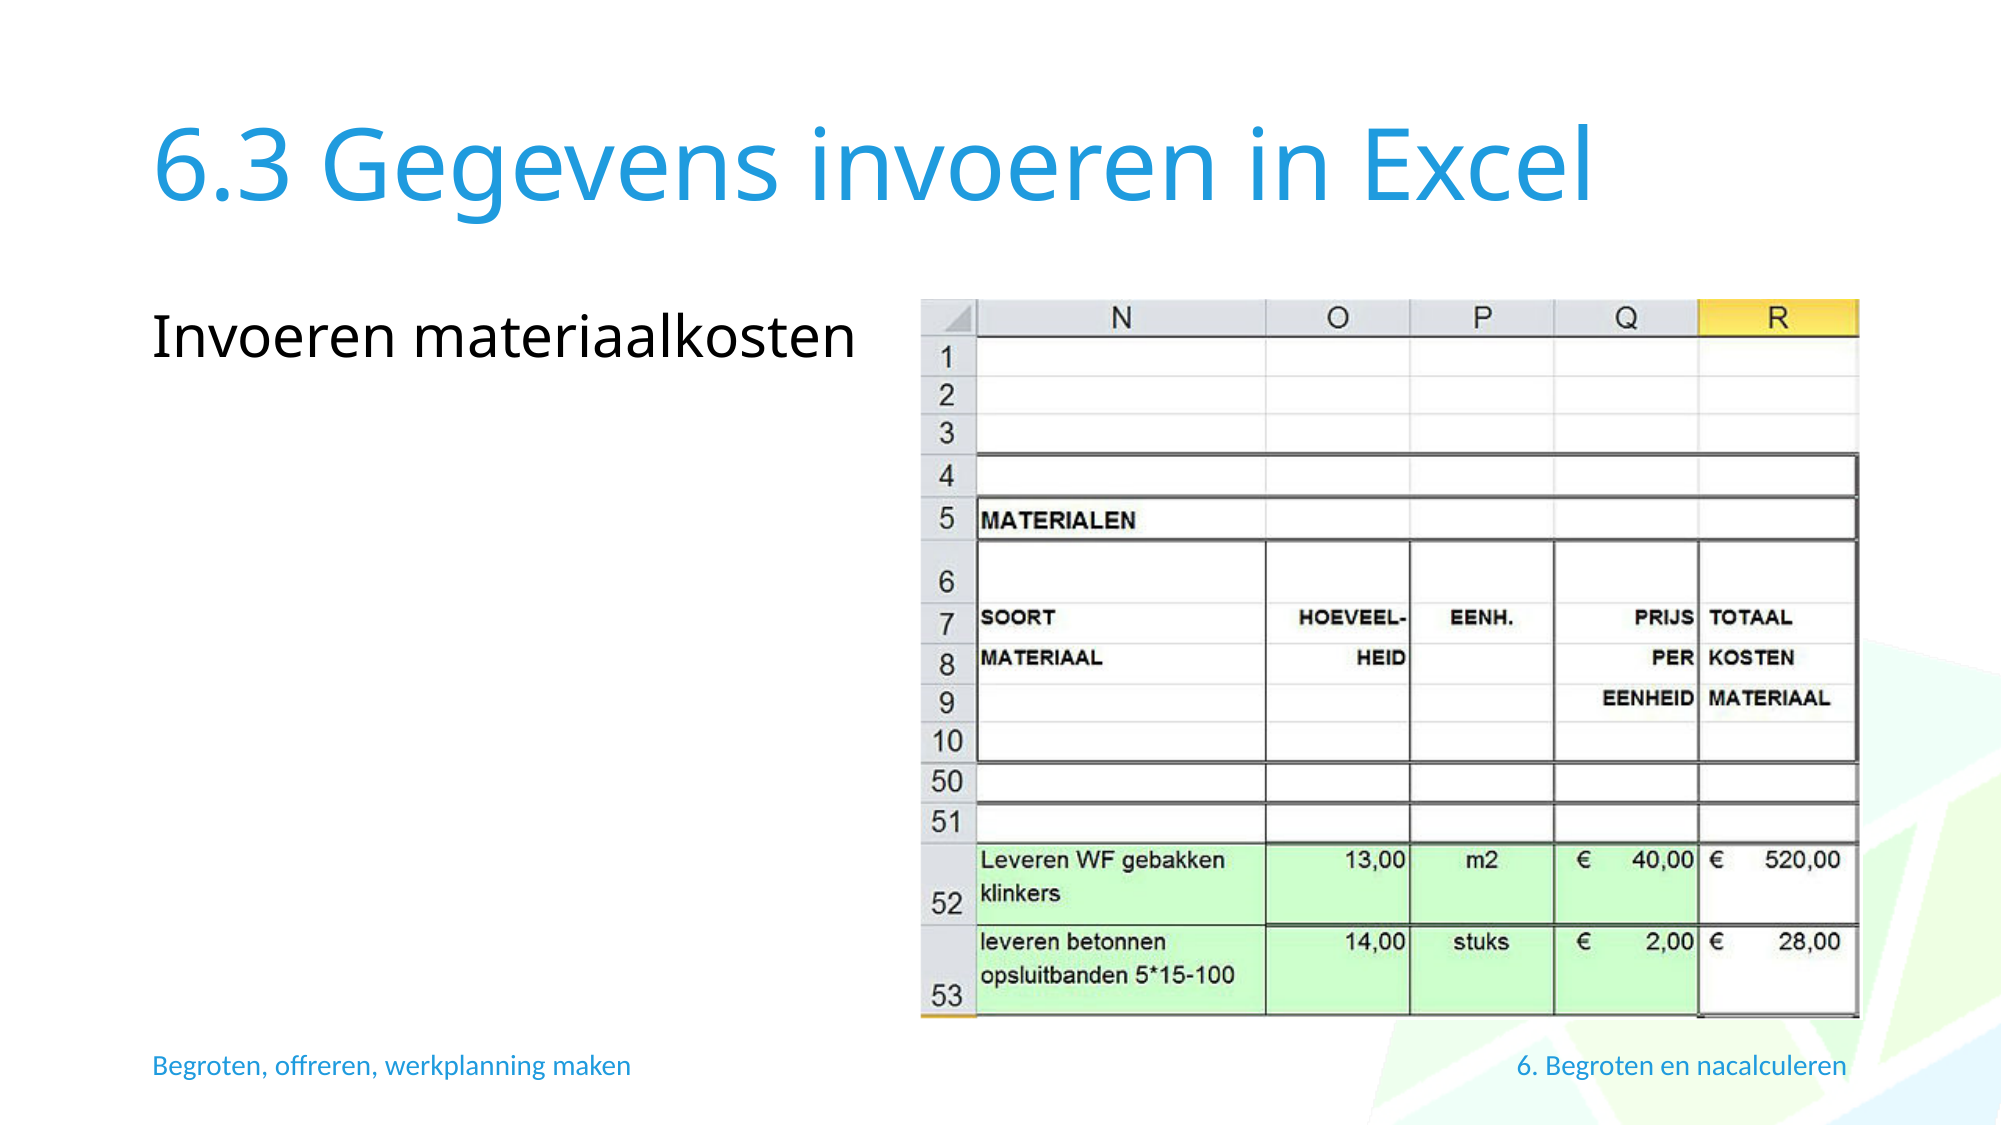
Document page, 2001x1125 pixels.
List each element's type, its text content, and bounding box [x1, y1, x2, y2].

picture [918, 299, 1863, 1020]
title 6.3 Gegevens invoeren in Excel [137, 59, 1863, 278]
list Invoeren materiaalkosten [137, 299, 918, 1014]
list 6. Begroten en nacalculeren [1412, 1042, 1863, 1103]
list Begroten, offreren, werkplanning maken [137, 1042, 658, 1087]
